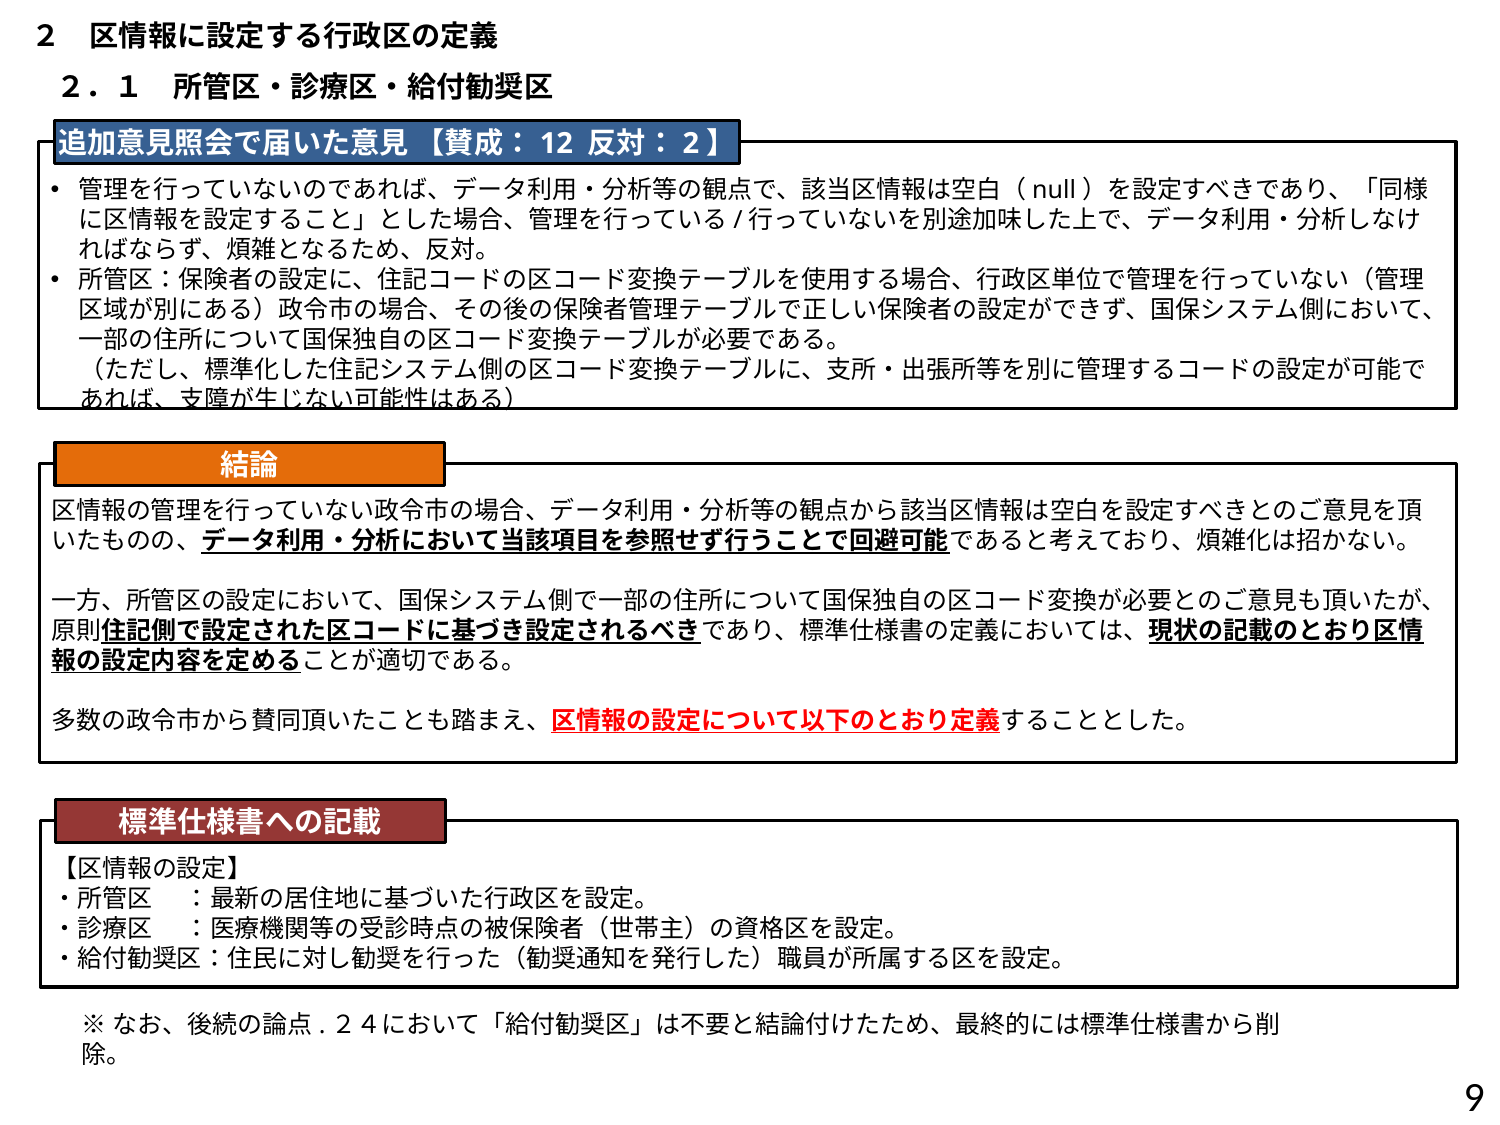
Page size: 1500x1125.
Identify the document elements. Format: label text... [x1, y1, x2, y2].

text_box 標準仕様書への記載 [54, 797, 448, 844]
slide_number 8 [1149, 1065, 1500, 1125]
text_box ２ 区情報に設定する行政区の定義 [16, 2, 1440, 49]
text_box 追加意見照会で届いた意見 【賛成：12 反対：2】 [52, 119, 741, 166]
text_box 結論 [53, 440, 447, 487]
text_box 【区情報の設定】 ・所管区 ：最新の居住地に基づいた行政区を設定。 ・診療区 ：医療機関等の受診時点の被保険者（世帯主）の資格区を設定。 ・給付勧奨区：住民に対し勧奨を行った（勧奨通知を発行した）職員が所属する区を設定。 [40, 820, 1458, 988]
text_box 区情報の管理を行っていない政令市の場合、データ利用・分析等の観点から該当区情報は空白を設定すべきとのご意見を頂いたものの、データ利用・分析において当該項目を参照せず行うことで回避可能であると考えており、煩雑化は招かない。 一方、所管区の設定において、国保システム側で一部の住所について国保独自の区コード変換が必要とのご意見も頂いたが、原則住記側で設定された区コードに基づき設定されるべきであり、標準仕様書の定義においては、現状の記載のとおり区情報の設定内容を定めることが適切である。 多数の政令市から賛同頂いたことも踏まえ、区情報の設定について以下のとおり定義することとした。 [39, 463, 1457, 763]
text_box ２．１ 所管区・診療区・給付勧奨区 [41, 53, 1465, 99]
text_box ※なお、後続の論点.２４において「給付勧奨区」は不要と結論付けたため、最終的には標準仕様書から削除。 [67, 1000, 1305, 1076]
text_box 管理を行っていないのであれば、データ利用・分析等の観点で、該当区情報は空白（null）を設定すべきであり、「同様に区情報を設定すること」とした場合、管理を行っている/行っていないを別途加味した上で、データ利用・分析しなければならず、煩雑となるため、反対。 所管区：保険者の設定に、住記コードの区コード変換テーブルを使用する場合、行政区単位で管理を行っていない（管理区域が別にある）政令市の場合、その後の保険者管理テーブルで正しい保険者の設定ができず、国保システム側において、一部の住所について国保独自の区コード変換テーブルが必要である。 （ただし、標準化した住記システム側の区コード変換テーブルに、支所・出張所等を別に管理するコードの設定が可能であれば、支障が生じない可能性はある） [38, 141, 1457, 409]
